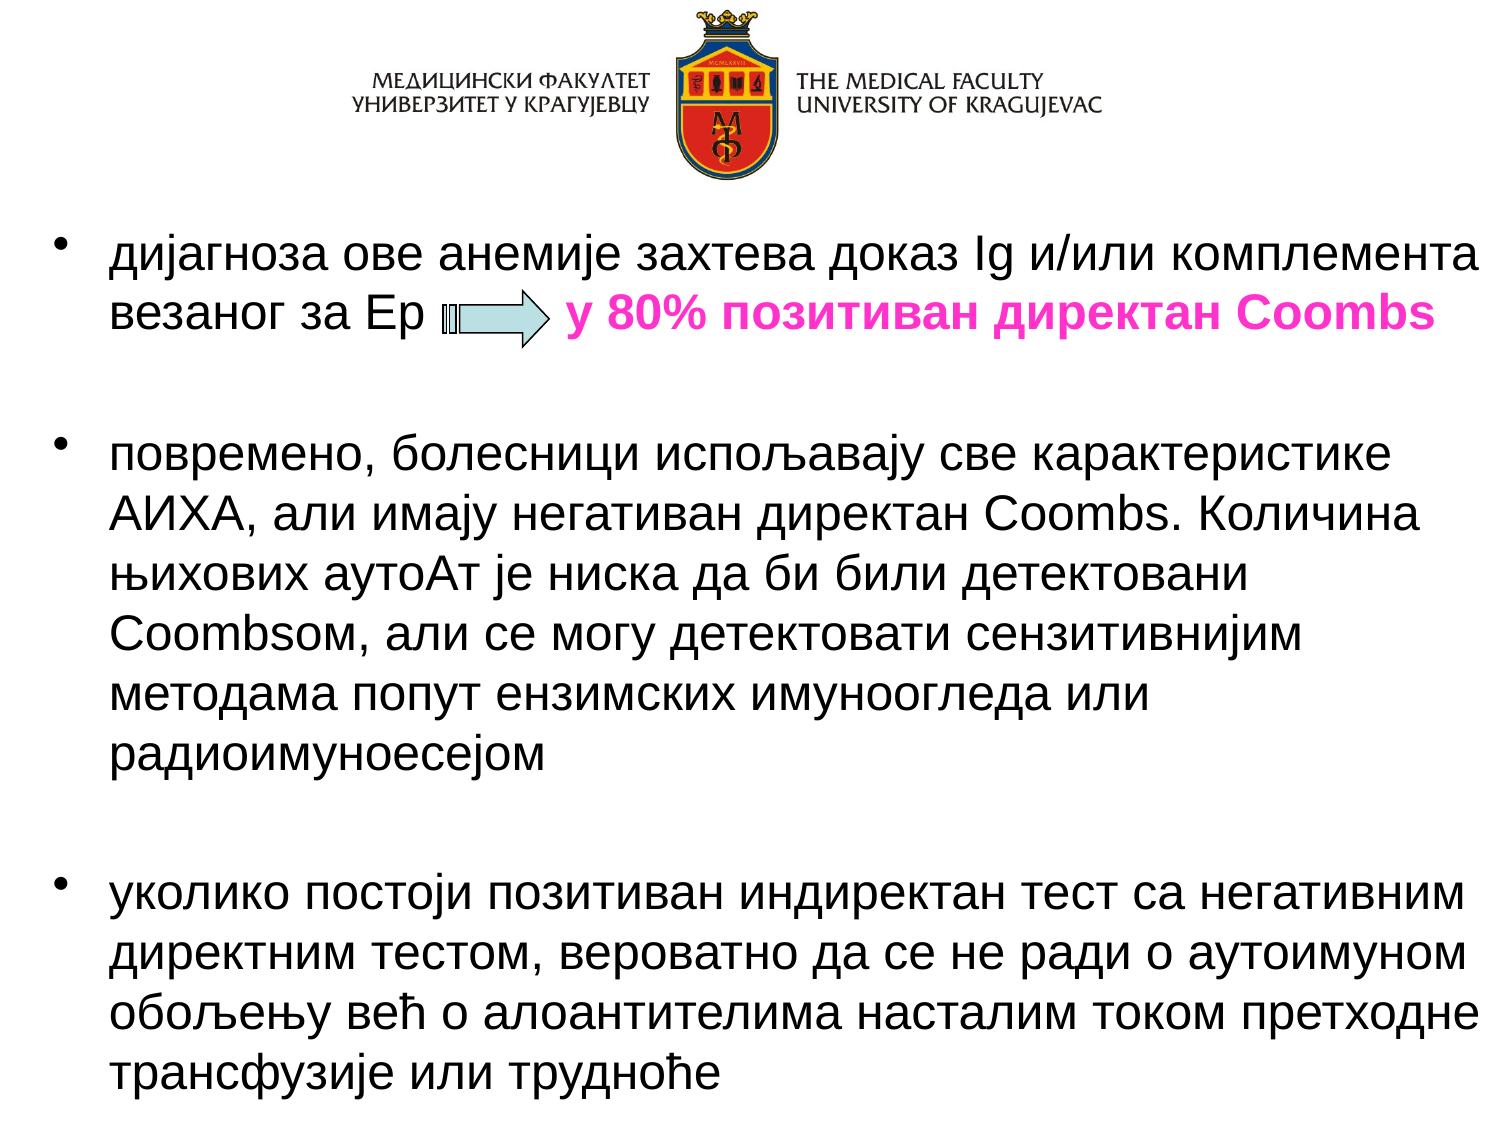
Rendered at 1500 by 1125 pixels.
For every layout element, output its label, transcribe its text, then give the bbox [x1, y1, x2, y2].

text_box [459, 290, 550, 347]
text_box [442, 304, 447, 333]
picture [328, 0, 1125, 191]
text_box [449, 304, 457, 333]
list дијагноза ове анемије захтева доказ Ig и/или комплемента везаног за Ер у 80% позитиван директан Coоmbs повремено, болесници испољавају све карактеристике АИХА, али имају негативан директан Coоmbs. Количина њихових аутоАт је ниска да би били детектовани Coоmbsом, али се могу детектовати сензитивнијим методама попут ензимских имуноогледа или радиоимуноесејом уколико постоји позитиван индиректан тест са негативним директним тестом, вероватно да се не ради о аутоимуном обољењу већ о алоантителима насталим током претходне трансфузије или трудноће [37, 212, 1500, 1125]
